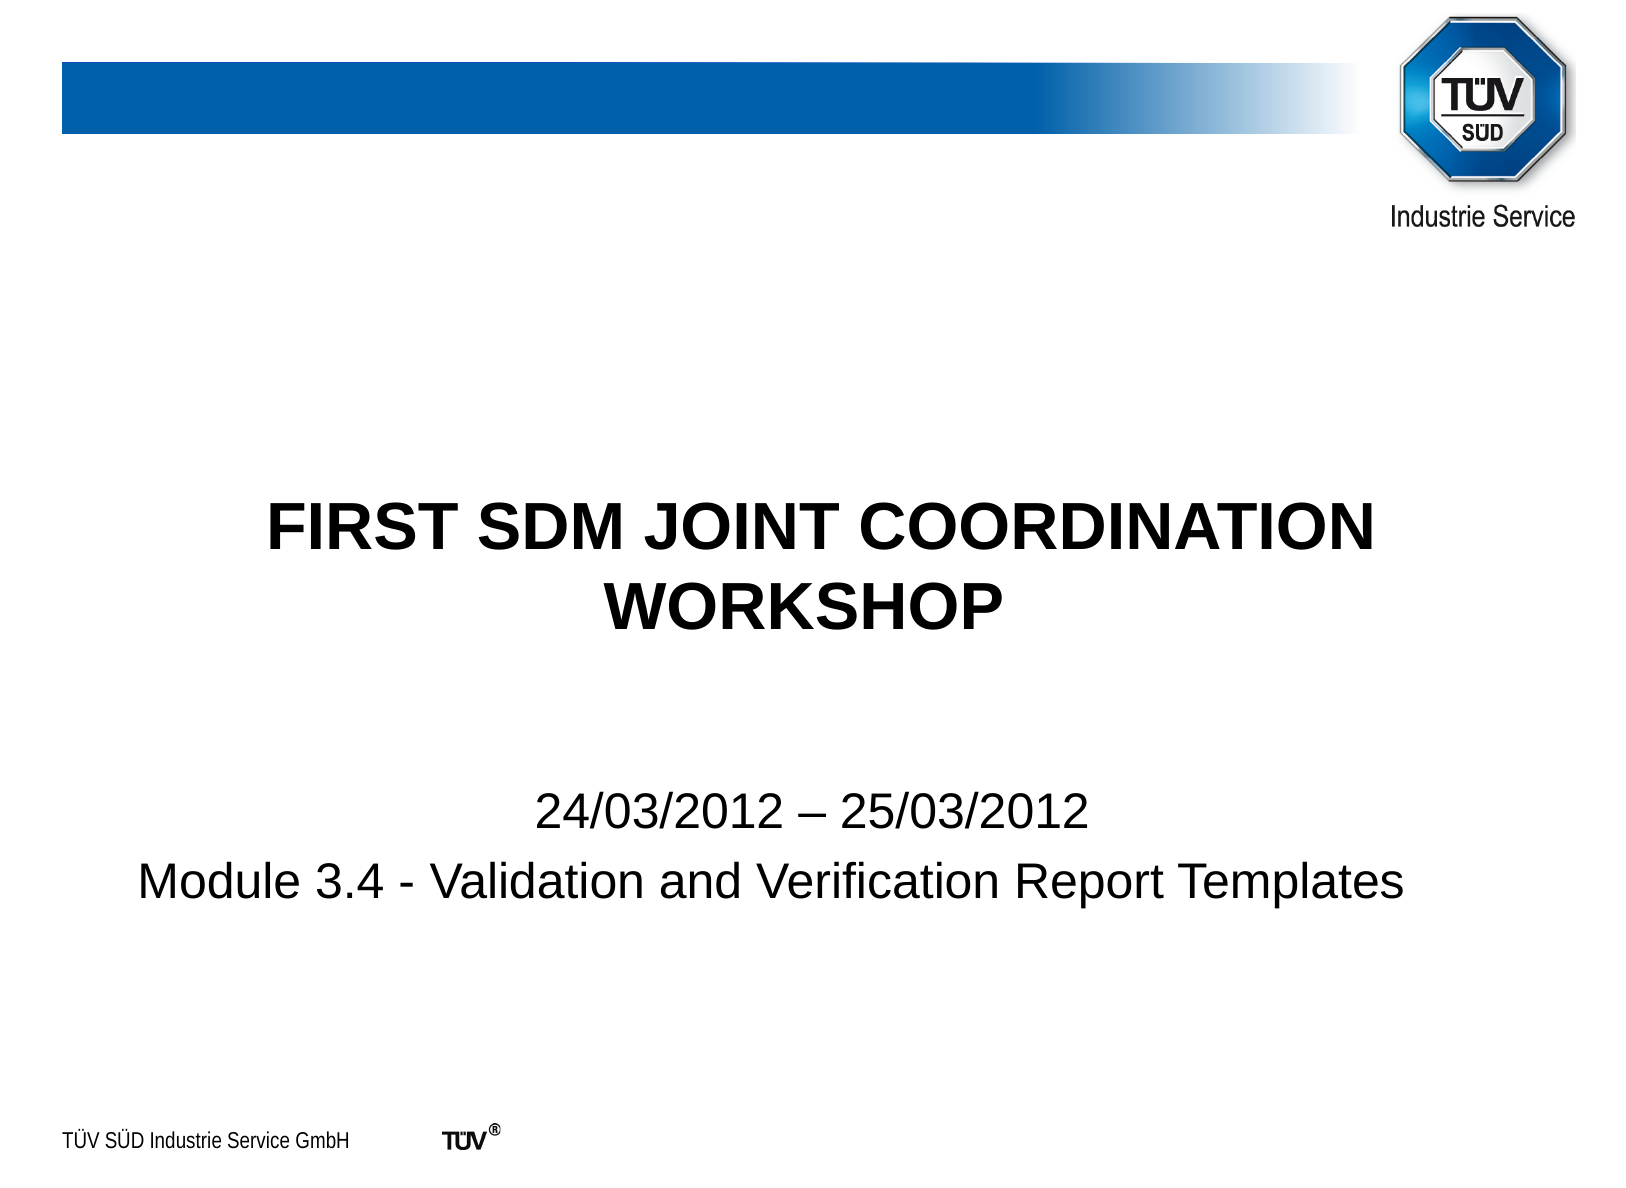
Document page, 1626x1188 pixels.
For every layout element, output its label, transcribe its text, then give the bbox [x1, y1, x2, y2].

subtitle 24/03/2012 – 25/03/2012 Module 3.4 - Validation and Verification Report Templates [99, 770, 1526, 1054]
title FIRST SDM JOINT COORDINATION WORKSHOP [62, 416, 1563, 630]
picture [62, 62, 1381, 134]
